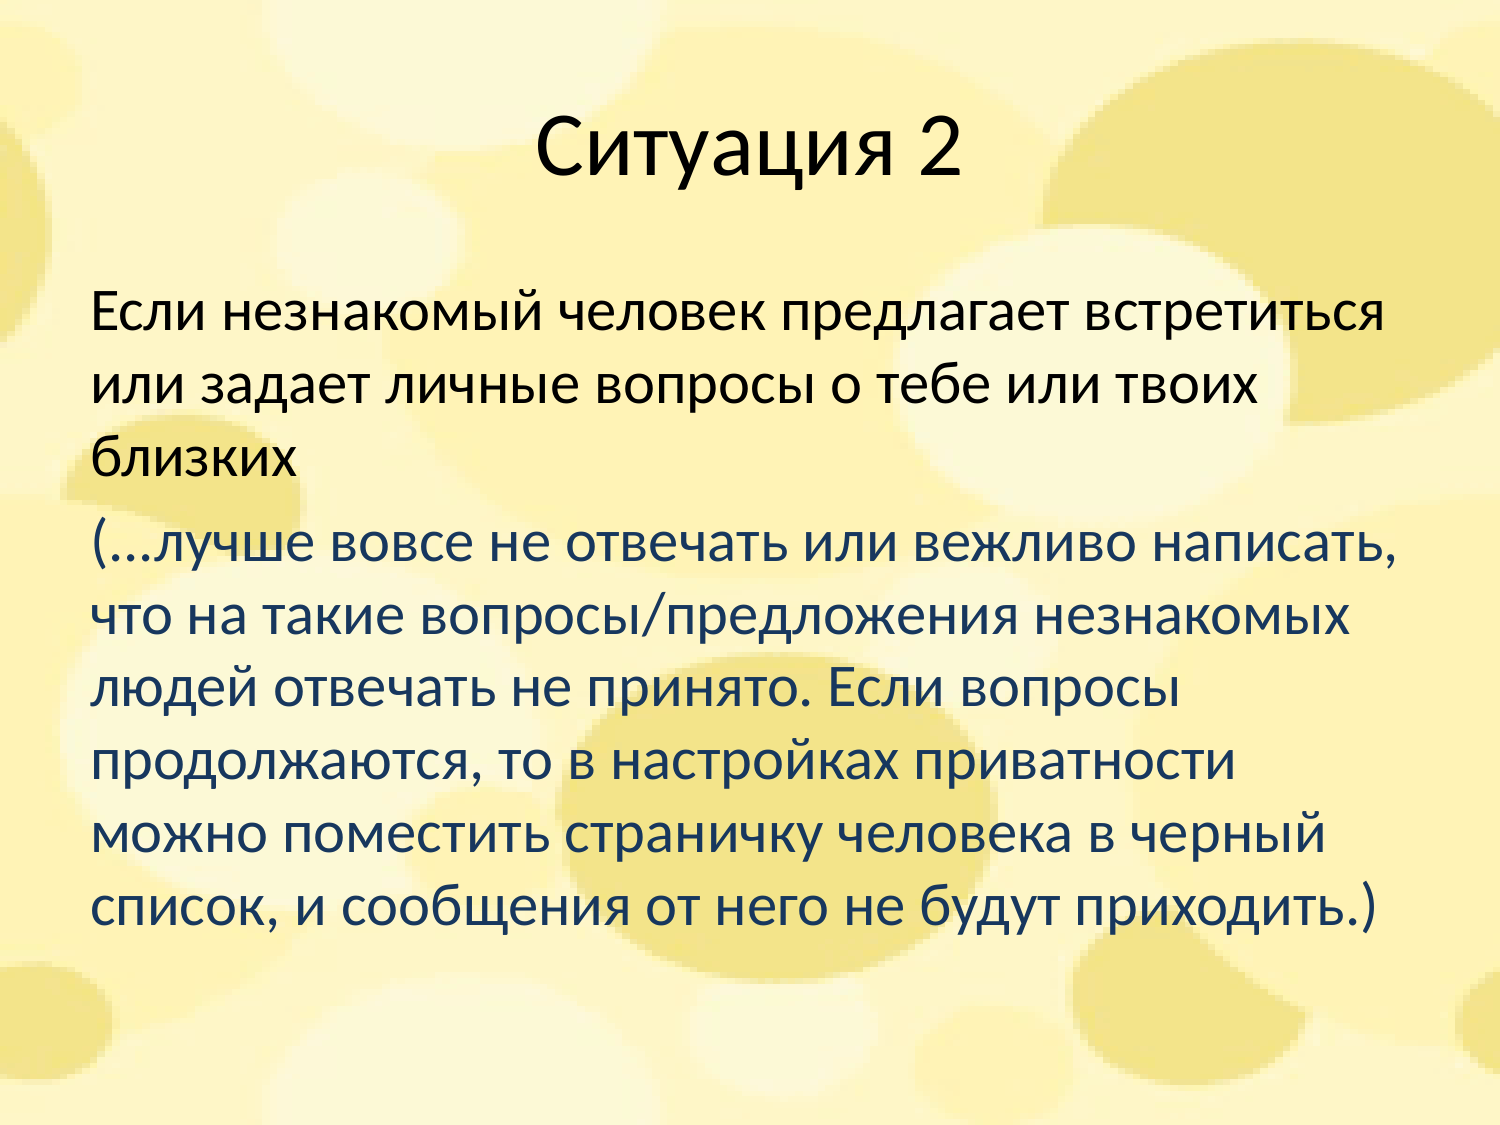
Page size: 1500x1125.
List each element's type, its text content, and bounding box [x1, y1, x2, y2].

picture [0, 0, 1500, 1125]
list Если незнакомый человек предлагает встретиться или задает личные вопросы о тебе или твоих близких (...лучше вовсе не отвечать или вежливо написать, что на такие вопросы/предложения незнакомых людей отвечать не принято. Если вопросы продолжаются, то в настройках приватности можно поместить страничку человека в черный список, и сообщения от него не будут приходить.) [75, 262, 1425, 1005]
title Ситуация 2 [75, 45, 1425, 233]
